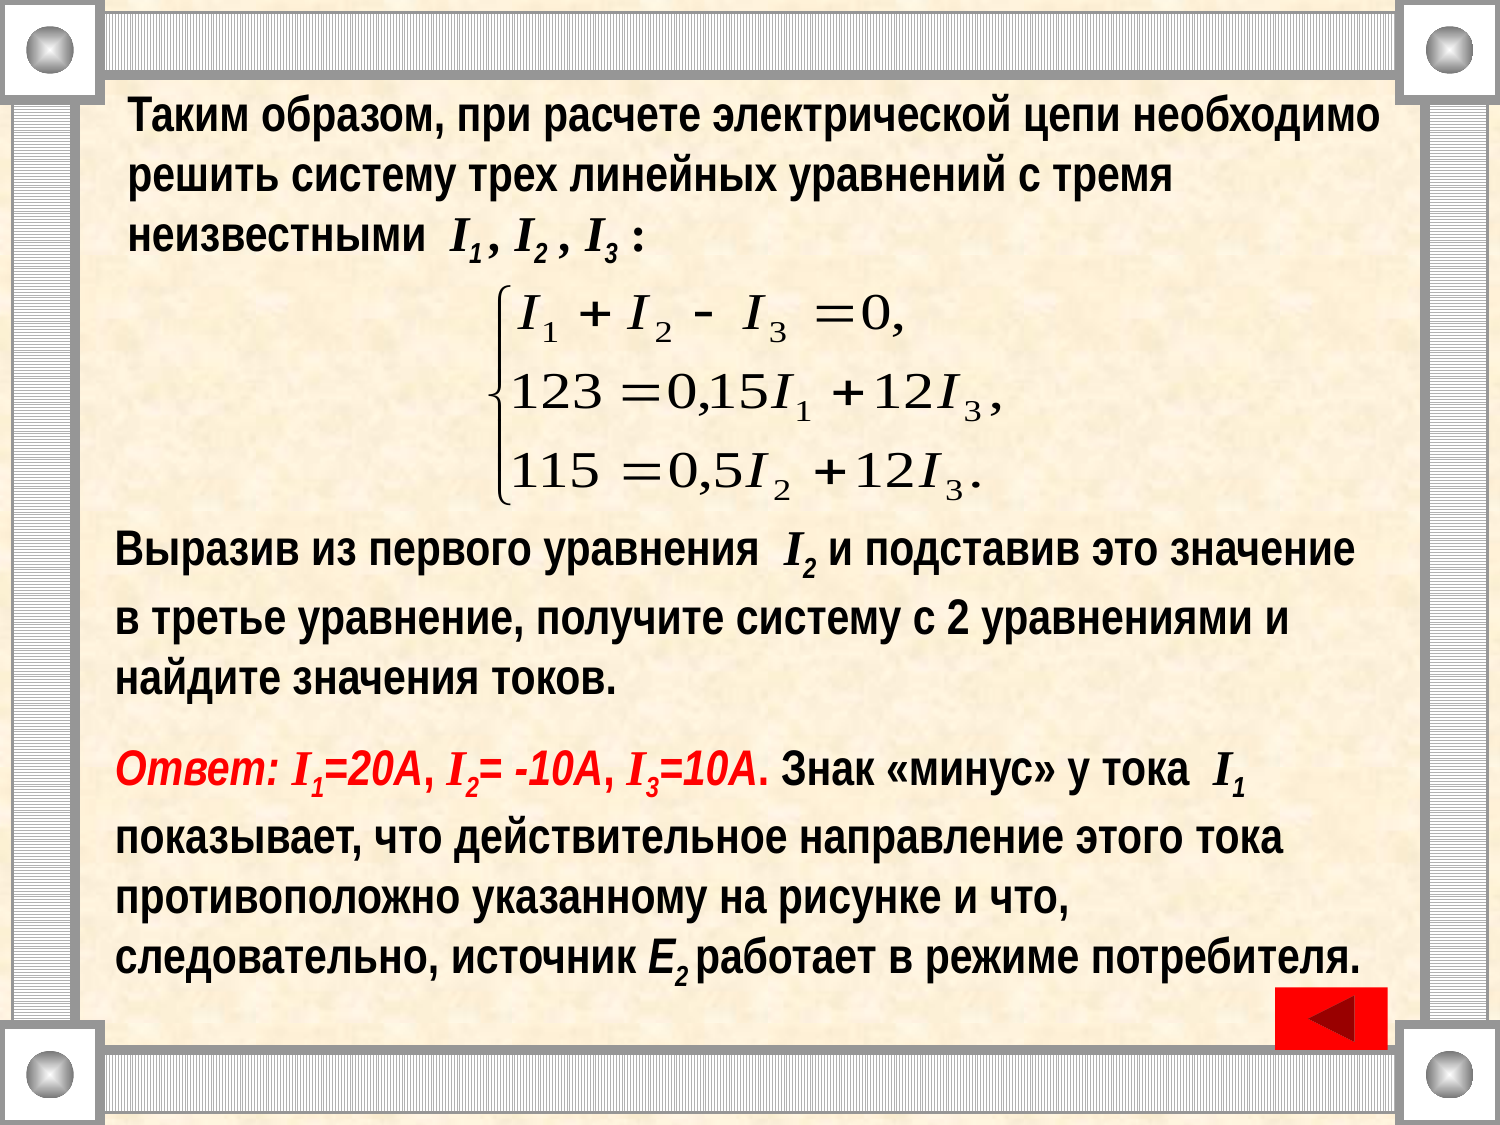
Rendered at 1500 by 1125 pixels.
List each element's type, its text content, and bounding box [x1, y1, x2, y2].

title Ответ: I1=20А, I2= -10А, I3=10А. Знак «минус» у тока I1 показывает, что действительное направление этого тока противоположно указанному на рисунке и что, следовательно, источник Е2 работает в режиме потребителя. [99, 737, 1413, 1051]
picture [105, 1114, 1395, 1125]
picture [0, 105, 11, 1020]
picture [105, 0, 1395, 11]
text_box [1275, 987, 1388, 1050]
picture [1489, 105, 1500, 1020]
text_box [162, 824, 1288, 890]
picture [80, 80, 1420, 1020]
text_box Таким образом, при расчете электрической цепи необходимо решить систему трех линейных уравнений с тремя неизвестными I1 , I2 , I3 : [112, 74, 1413, 277]
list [474, 274, 1013, 517]
text_box Выразив из первого уравнения I2 и подставив это значение в третье уравнение, получите систему с 2 уравнениями и найдите значения токов. [99, 508, 1388, 712]
